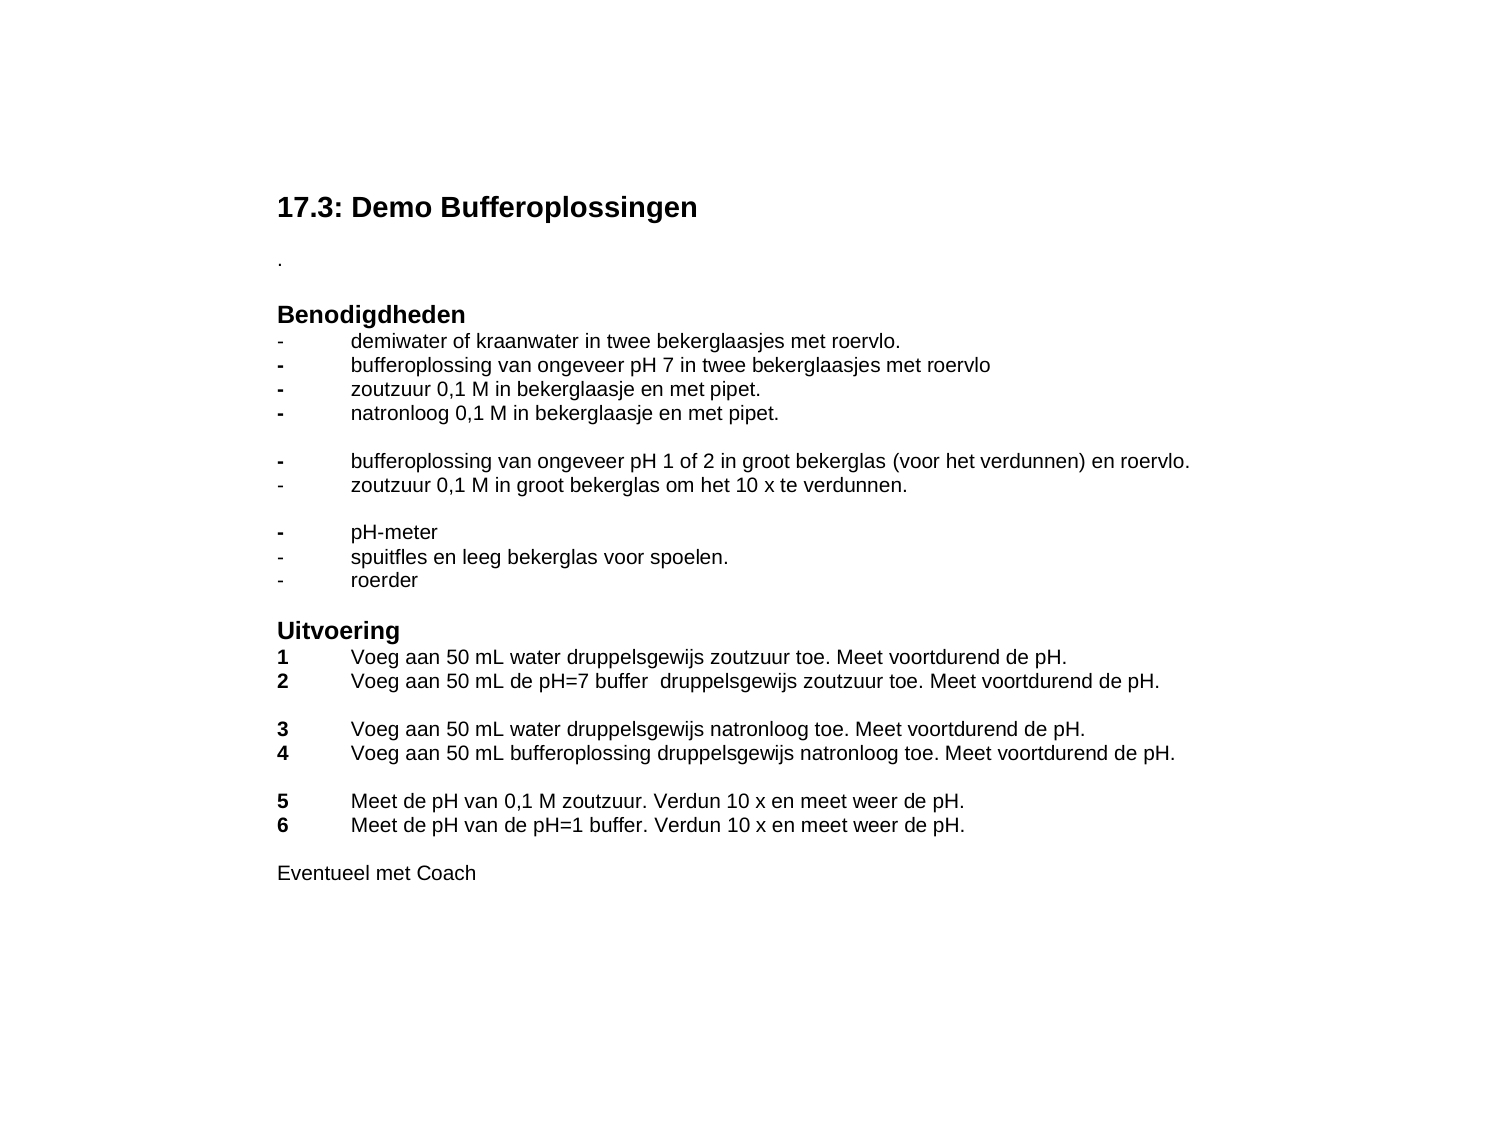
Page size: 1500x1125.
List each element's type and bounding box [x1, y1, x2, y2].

picture [276, 190, 1223, 935]
